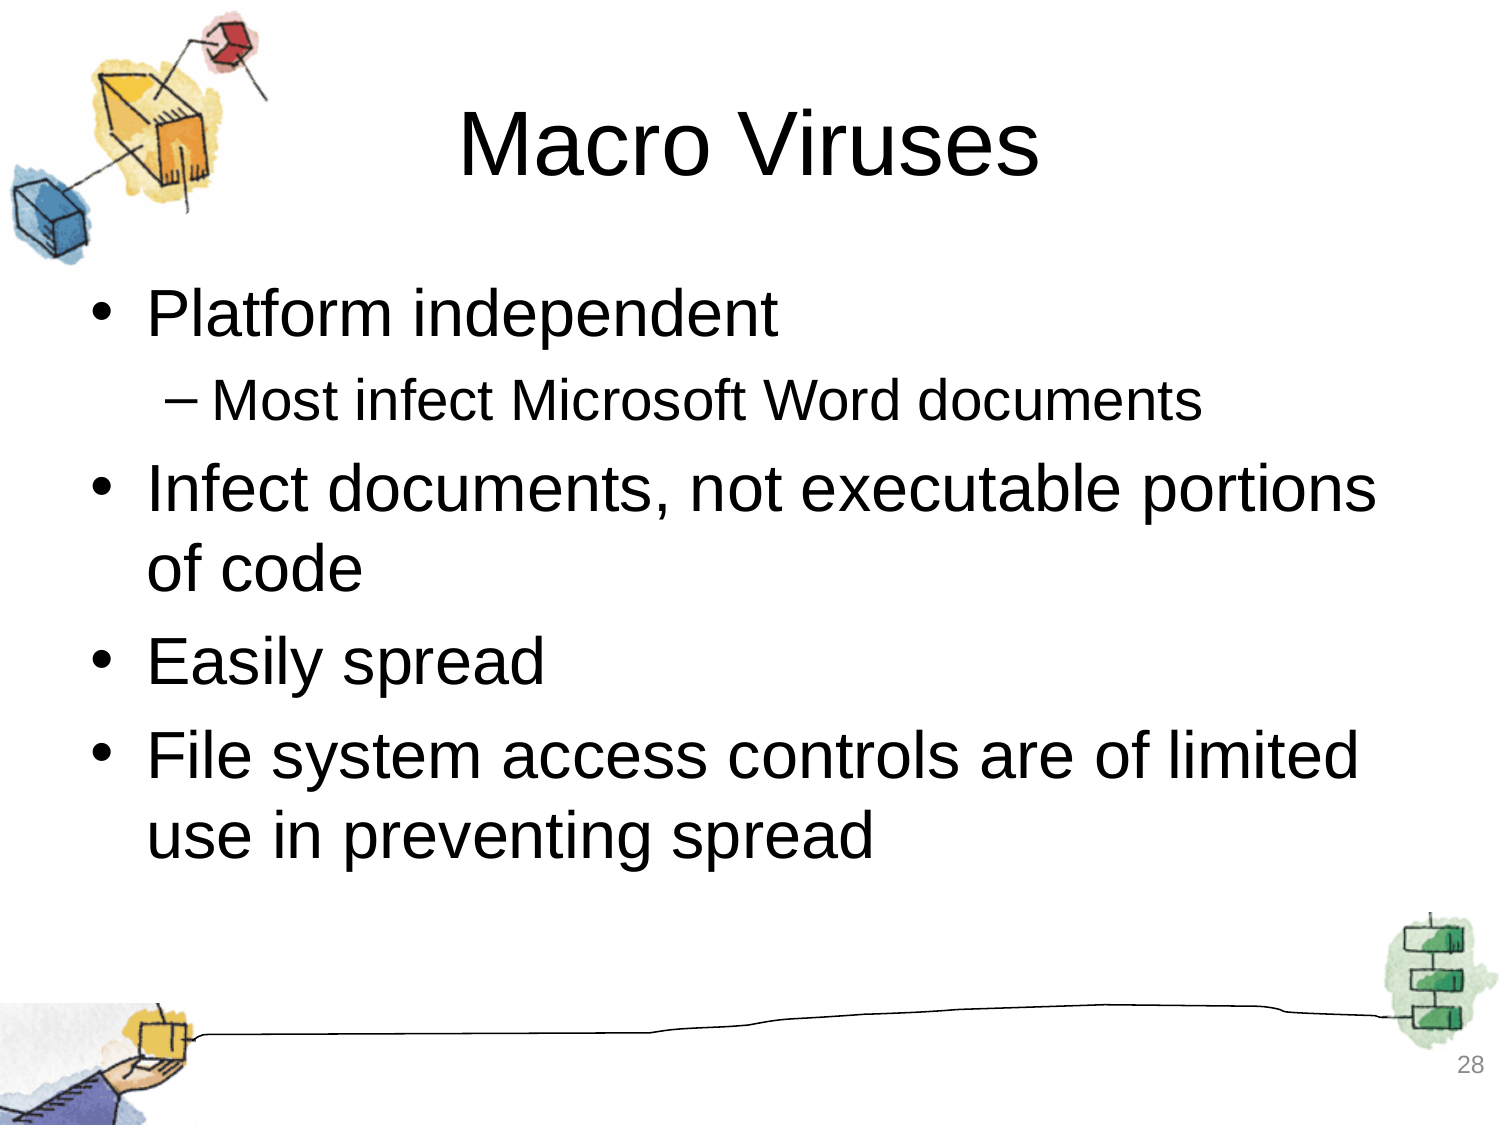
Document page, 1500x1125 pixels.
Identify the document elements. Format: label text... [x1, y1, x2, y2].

list Platform independent Most infect Microsoft Word documents Infect documents, not executable portions of code Easily spread File system access controls are of limited use in preventing spread [74, 262, 1426, 1006]
title Macro Viruses [74, 44, 1426, 233]
picture [0, 85, 167, 305]
picture [0, 1003, 196, 1125]
picture [1382, 912, 1500, 1024]
slide_number 28 [1149, 1024, 1500, 1103]
picture [114, 0, 274, 44]
